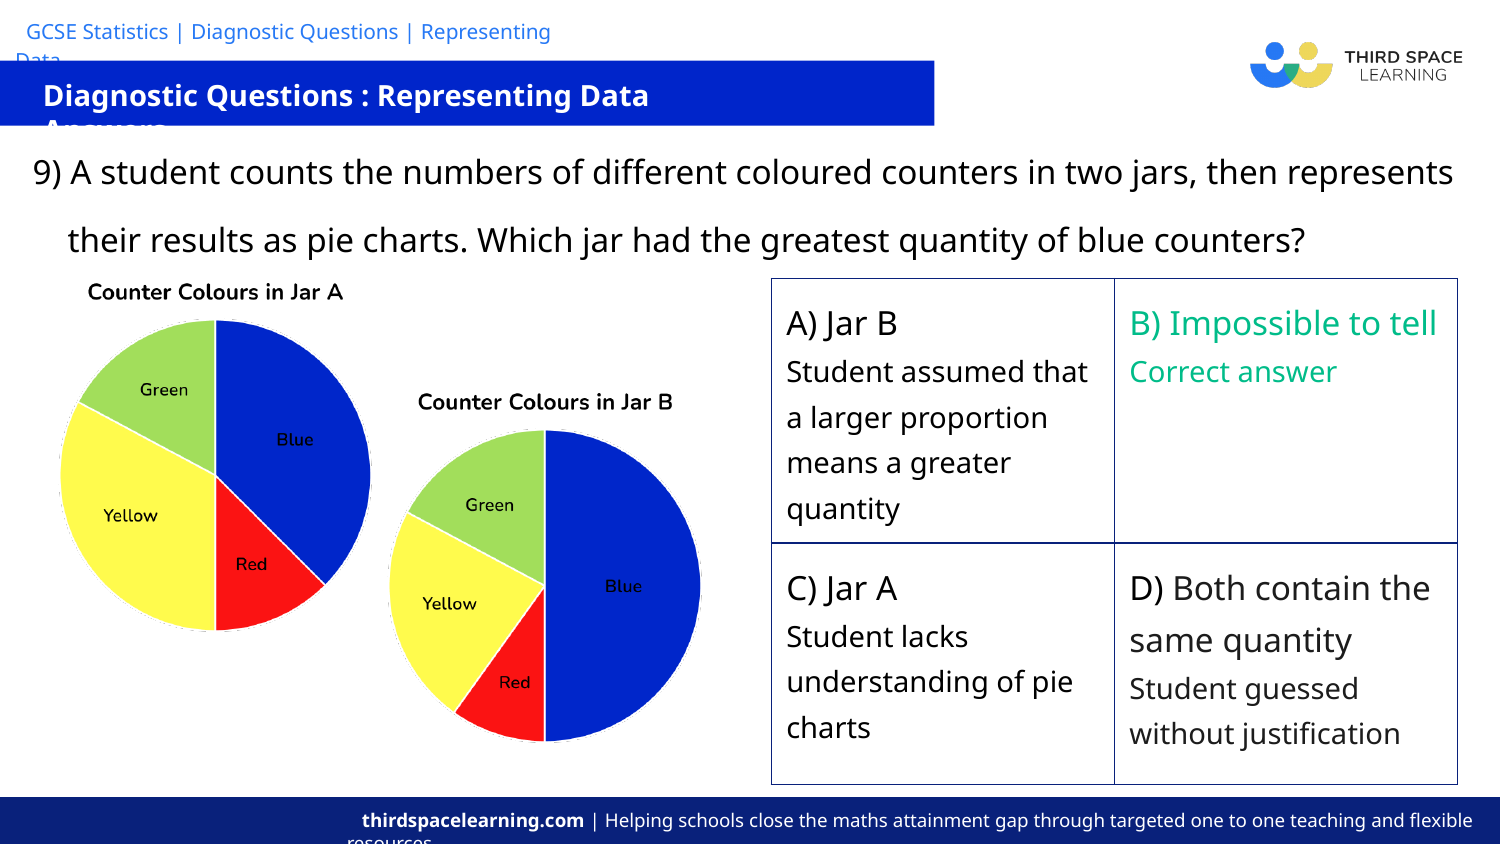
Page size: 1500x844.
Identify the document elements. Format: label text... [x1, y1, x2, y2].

table_header 9) A student counts the numbers of different coloured counters in two jars, then represents their results as pie charts. Which jar had the greatest quantity of blue counters? [19, 142, 1474, 269]
table_cell D) Both contain the same quantity Student guessed without justification [1115, 544, 1457, 784]
table_header B) Impossible to tell Correct answer [1115, 279, 1457, 542]
picture [1250, 33, 1465, 99]
picture [387, 388, 702, 743]
table_header A) Jar B Student assumed that a larger proportion means a greater quantity [772, 279, 1114, 542]
text_box Diagnostic Questions : Representing Data Answers [27, 61, 778, 162]
picture [58, 278, 373, 633]
table_cell C) Jar A Student lacks understanding of pie charts [772, 544, 1114, 784]
